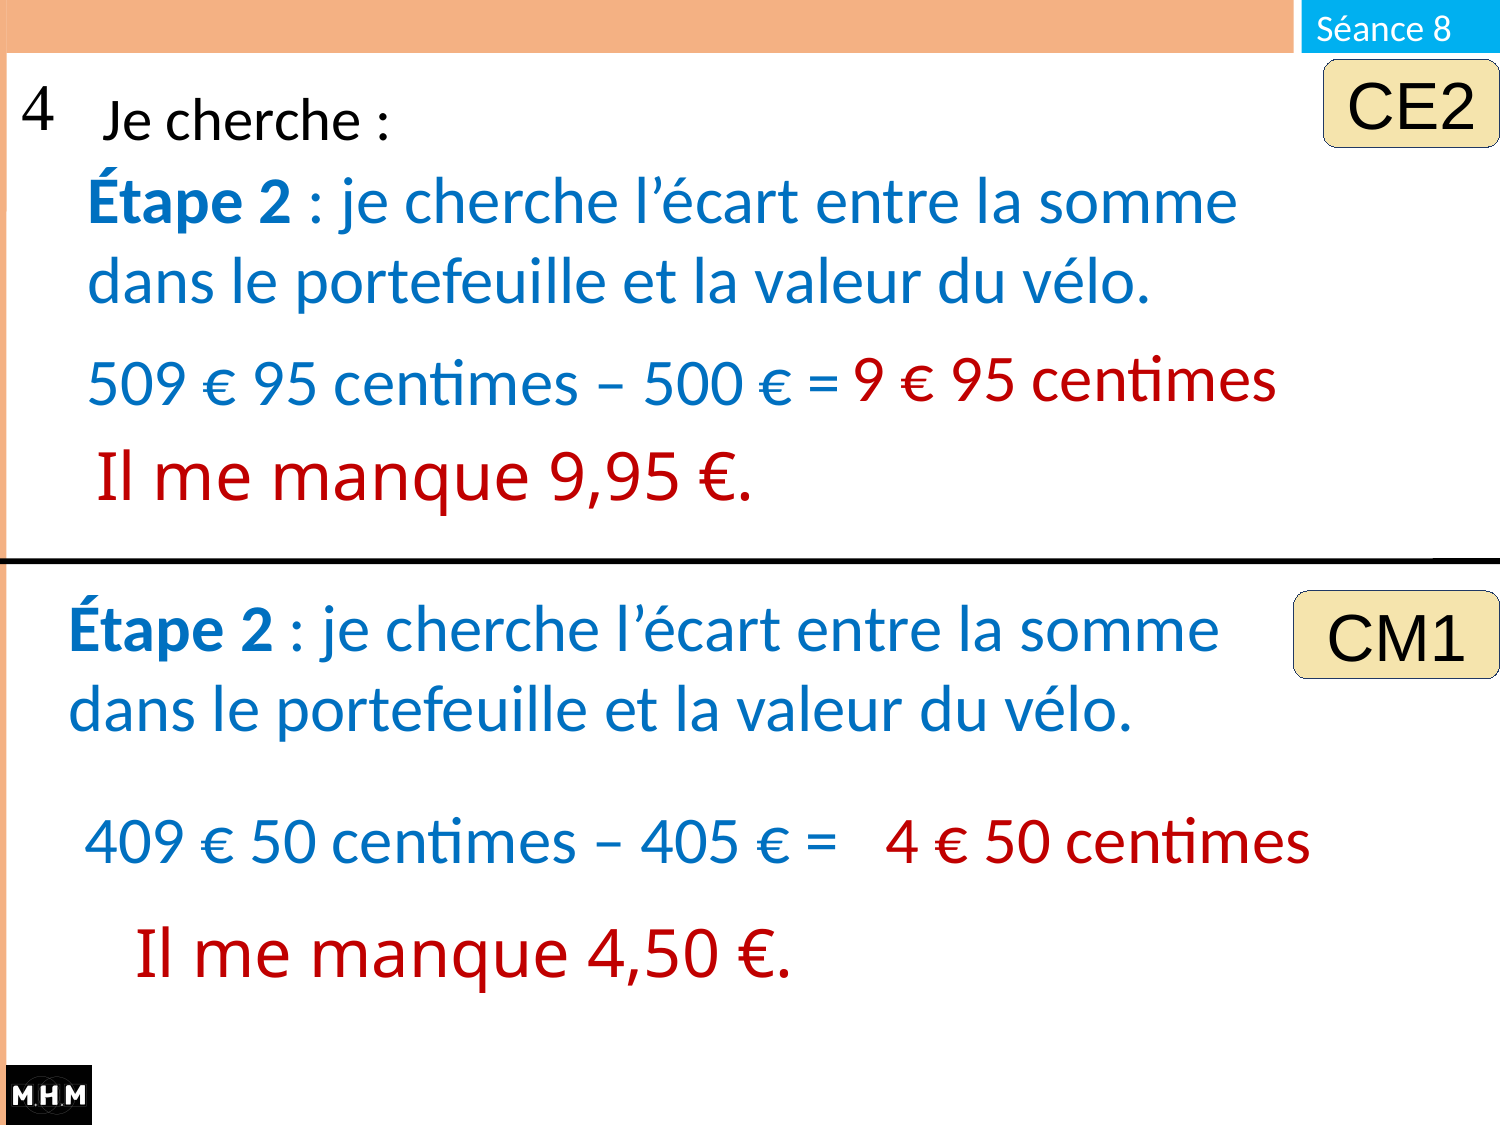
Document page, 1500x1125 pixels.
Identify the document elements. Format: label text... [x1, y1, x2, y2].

text_box 409 € 50 centimes – 405 € = [69, 789, 871, 885]
text_box 509 € 95 centimes – 500 € = [71, 331, 923, 427]
picture [6, 1065, 92, 1125]
text_box 9 € 95 centimes [837, 327, 1339, 423]
text_box CM1 [1293, 590, 1500, 679]
text_box 4 € 50 centimes [871, 789, 1378, 885]
title Je cherche : [88, 35, 1382, 149]
text_box Il me manque 4,50 €. [120, 903, 922, 998]
text_box Étape 2 : je cherche l’écart entre la somme dans le portefeuille et la valeur du vélo. [72, 149, 1383, 325]
text_box Étape 2 : je cherche l’écart entre la somme dans le portefeuille et la valeur du vélo. [54, 577, 1292, 753]
text_box CE2 [1323, 59, 1500, 148]
text_box Il me manque 9,95 €. [81, 425, 973, 521]
